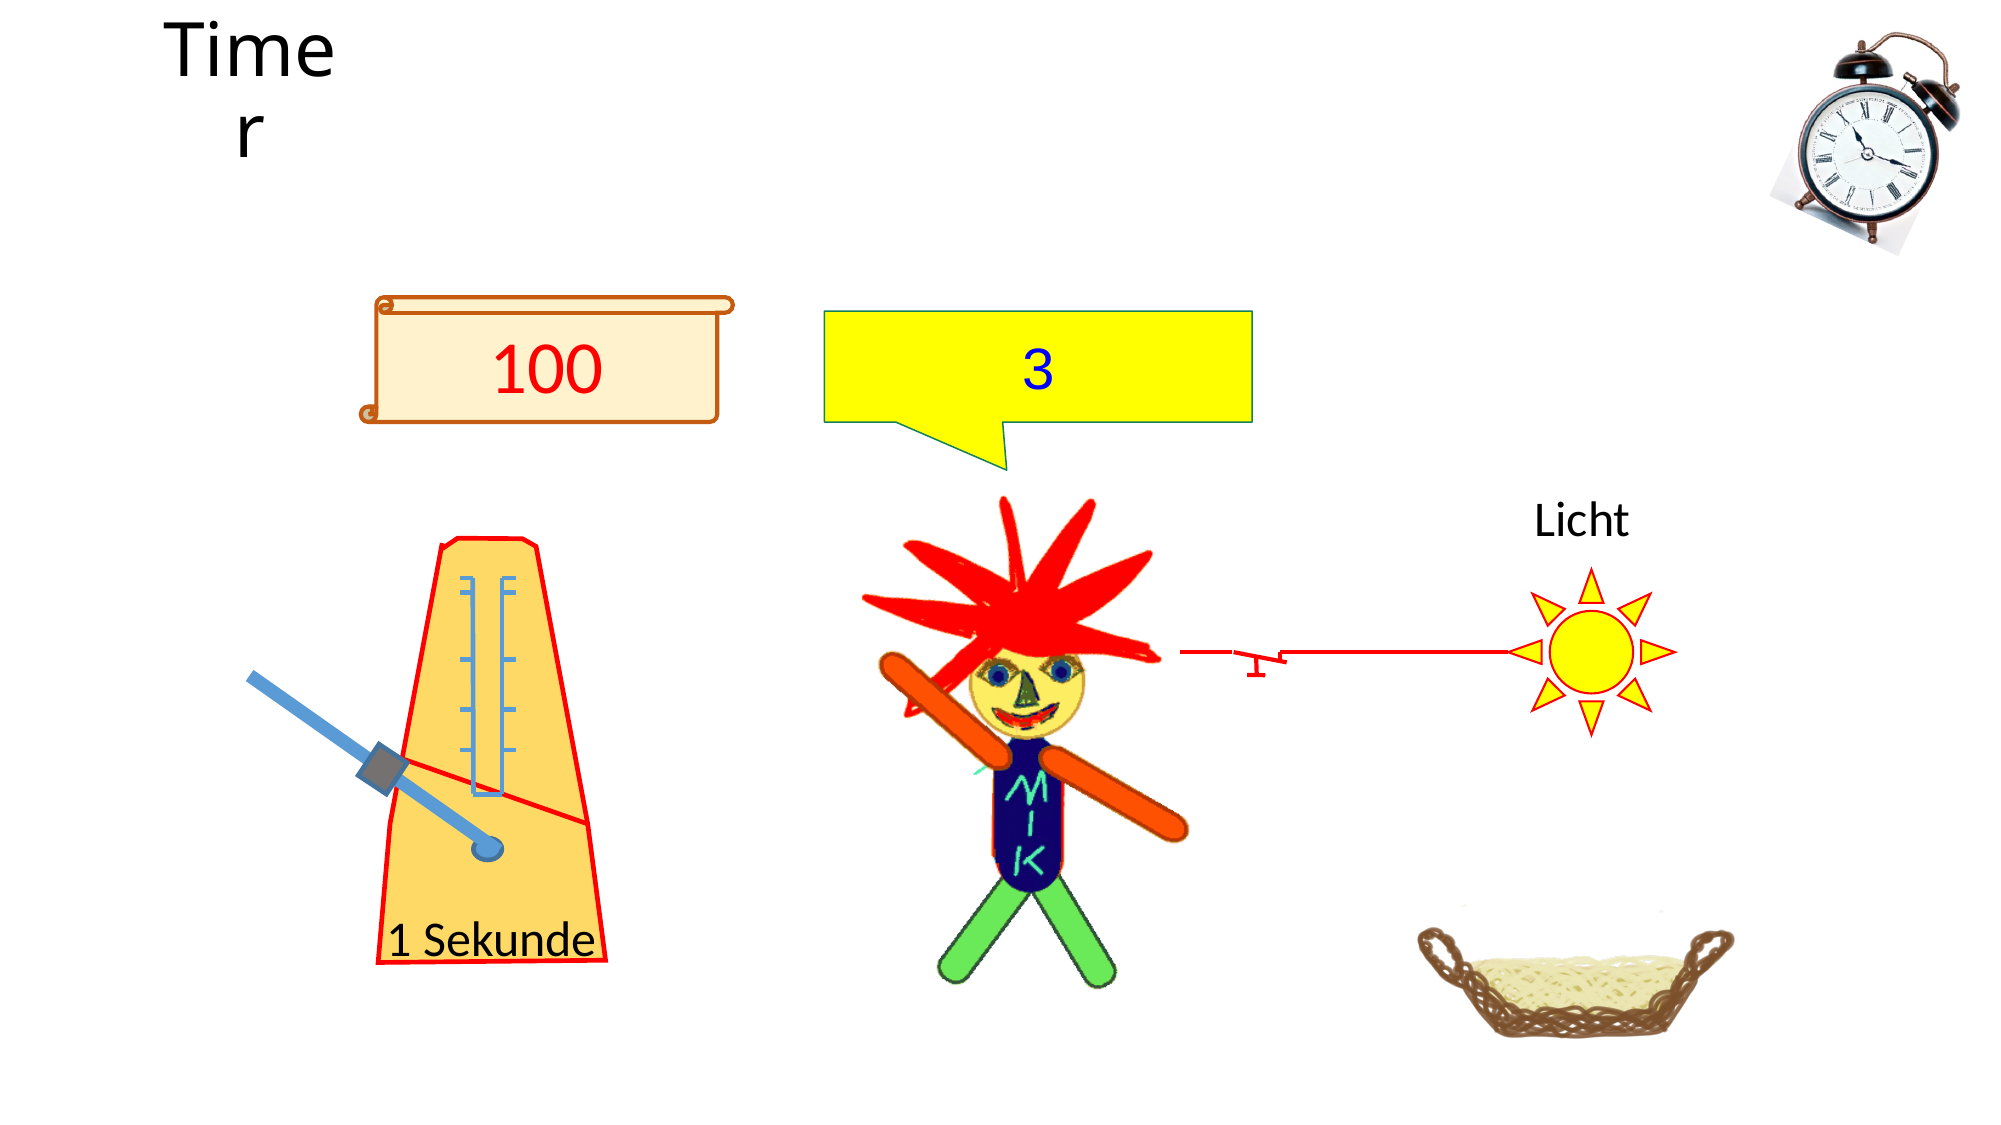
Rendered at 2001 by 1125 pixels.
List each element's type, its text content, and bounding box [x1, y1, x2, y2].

text_box Licht [1519, 478, 1646, 554]
title Timer [139, 108, 361, 182]
text_box [409, 537, 569, 714]
text_box 3 [824, 311, 1253, 471]
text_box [1206, 569, 1675, 735]
picture [840, 478, 1206, 1004]
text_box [226, 714, 761, 980]
text_box 100 [359, 296, 734, 424]
picture [1769, 0, 1990, 257]
picture [1382, 892, 1770, 1107]
